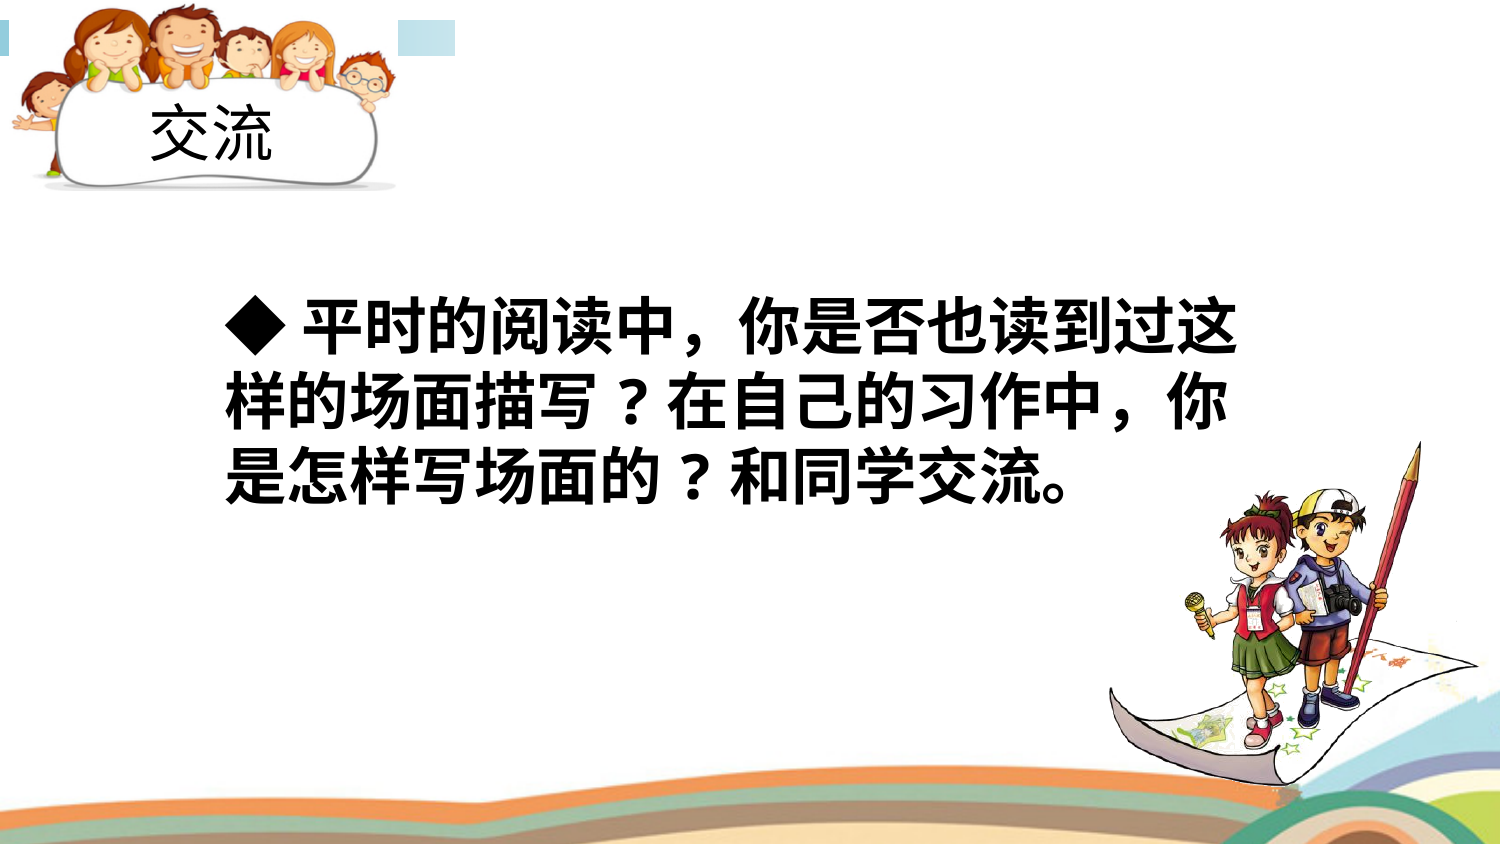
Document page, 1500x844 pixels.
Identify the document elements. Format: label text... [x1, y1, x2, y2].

picture [0, 438, 1500, 844]
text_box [9, 0, 399, 192]
text_box ◆平时的阅读中，你是否也读到过这样的场面描写?在自己的习作中，你是怎样写场面的?和同学交流。 [209, 279, 1268, 520]
